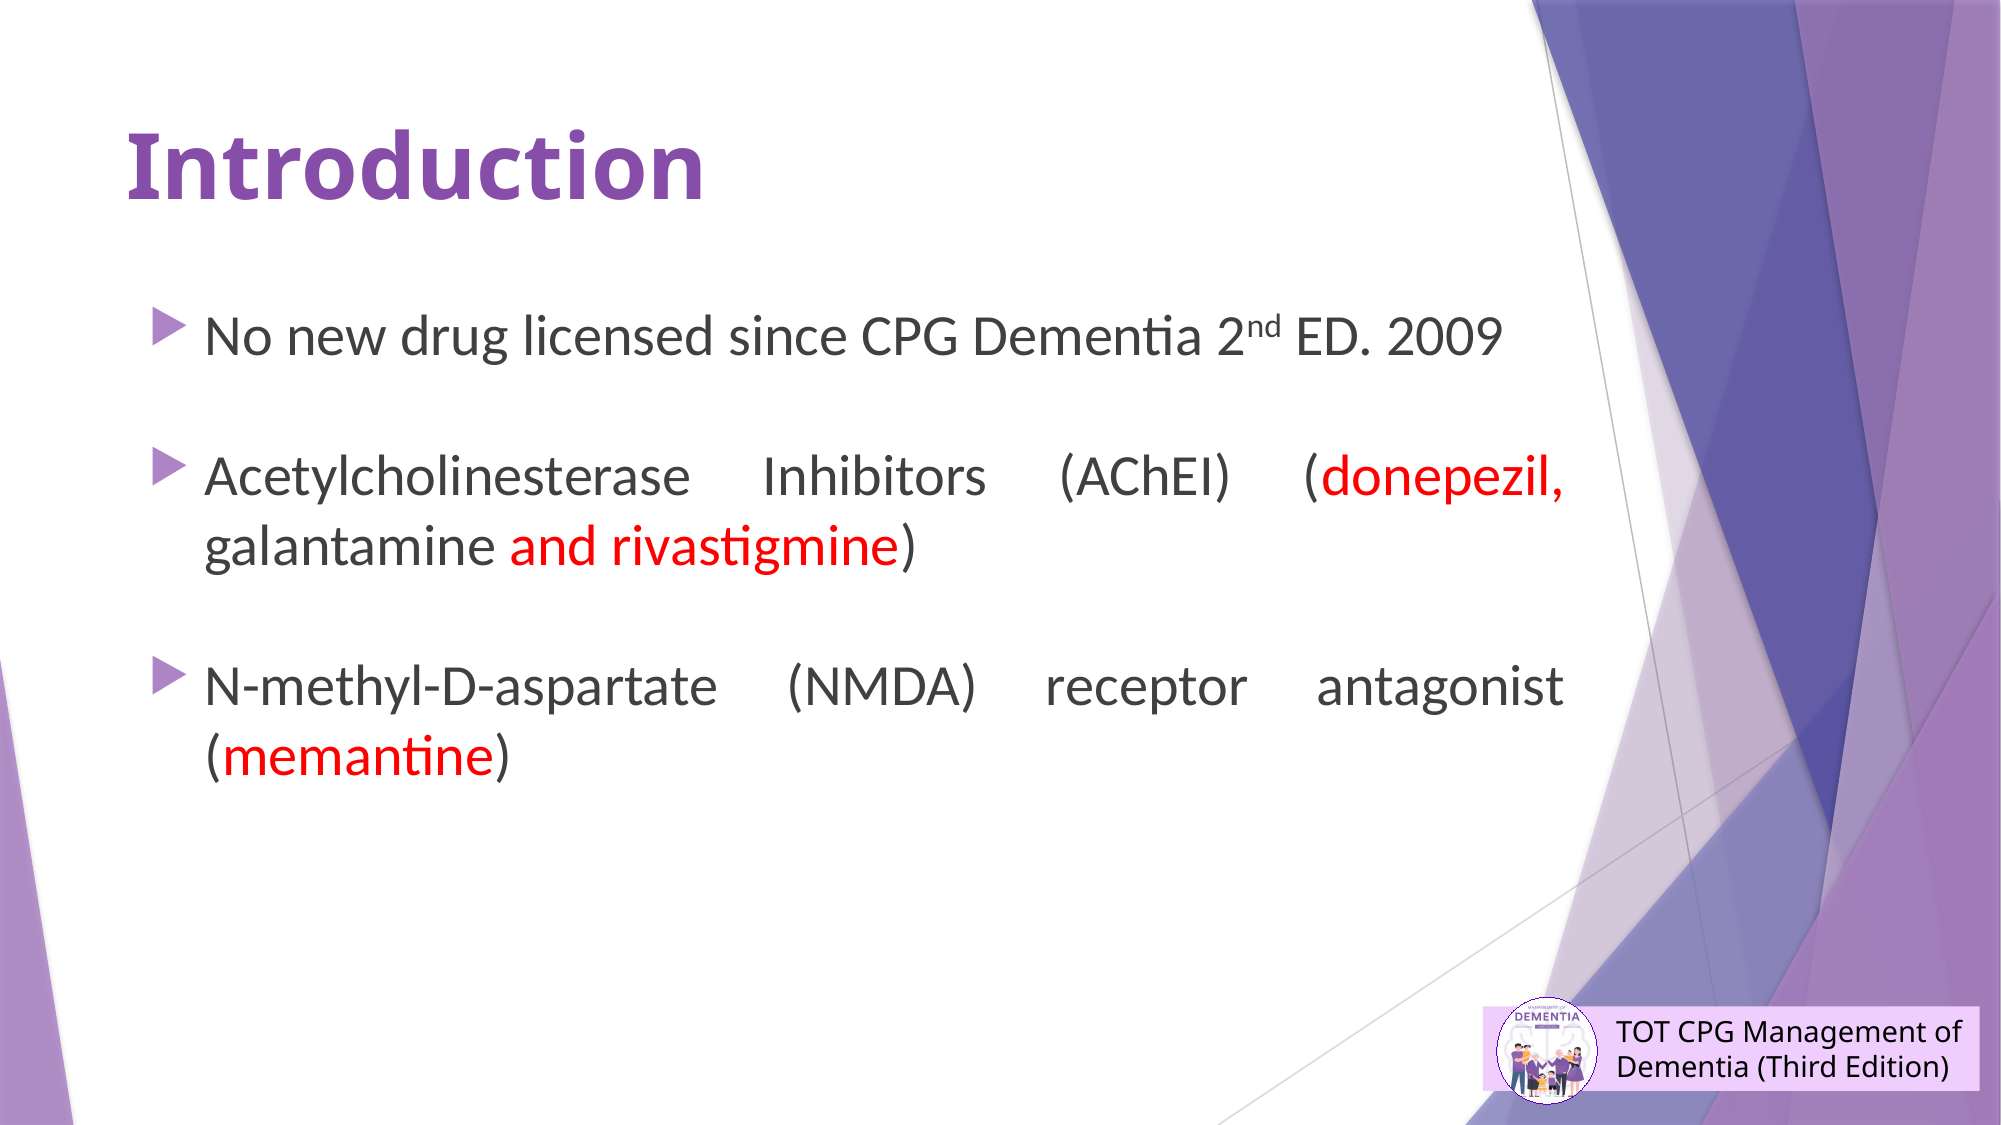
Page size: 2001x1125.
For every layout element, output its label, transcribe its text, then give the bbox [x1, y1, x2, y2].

title Introduction [111, 99, 1522, 317]
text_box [1482, 996, 1981, 1105]
list No new drug licensed since CPG Dementia 2nd ED. 2009 Acetylcholinesterase Inhibitors (AChEI) (donepezil, galantamine and rivastigmine) N-methyl-D-aspartate (NMDA) receptor antagonist (memantine) [133, 289, 1581, 1004]
